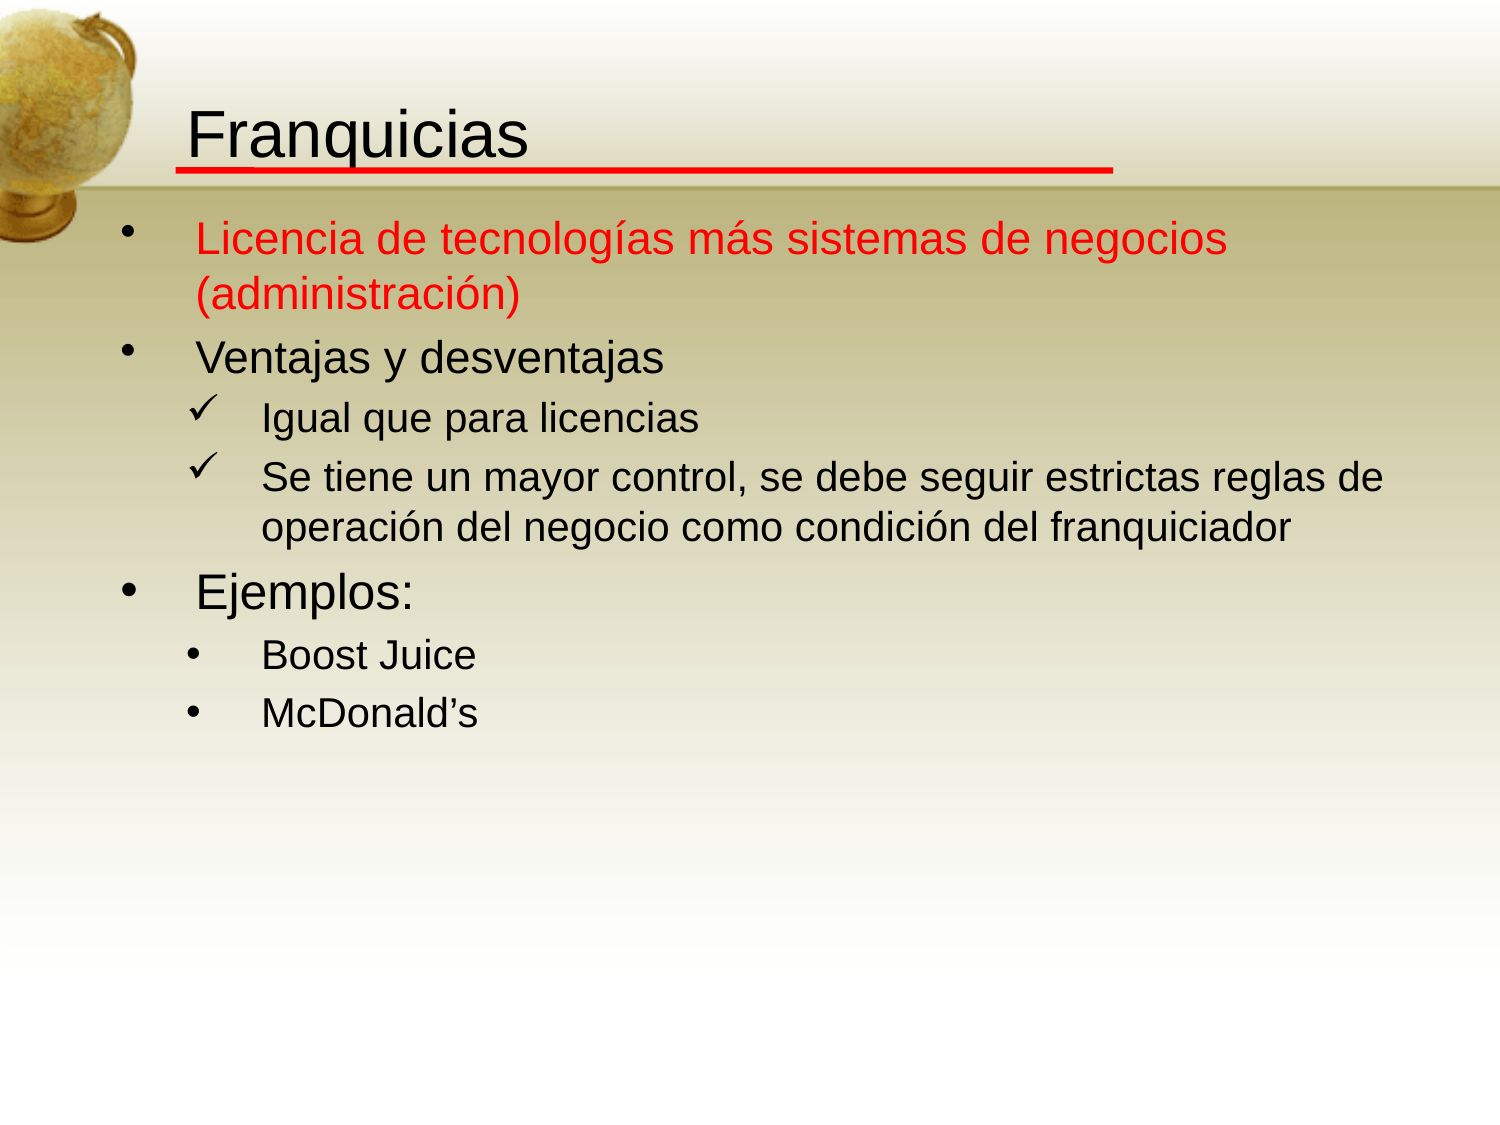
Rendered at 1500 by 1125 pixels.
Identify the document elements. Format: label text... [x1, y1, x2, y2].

list Licencia de tecnologías más sistemas de negocios (administración) Ventajas y desventajas Igual que para licencias Se tiene un mayor control, se debe seguir estrictas reglas de operación del negocio como condición del franquiciador Ejemplos: Boost Juice McDonald’s [105, 201, 1454, 1057]
picture [0, 0, 1500, 1125]
title Franquicias [170, 36, 1436, 179]
